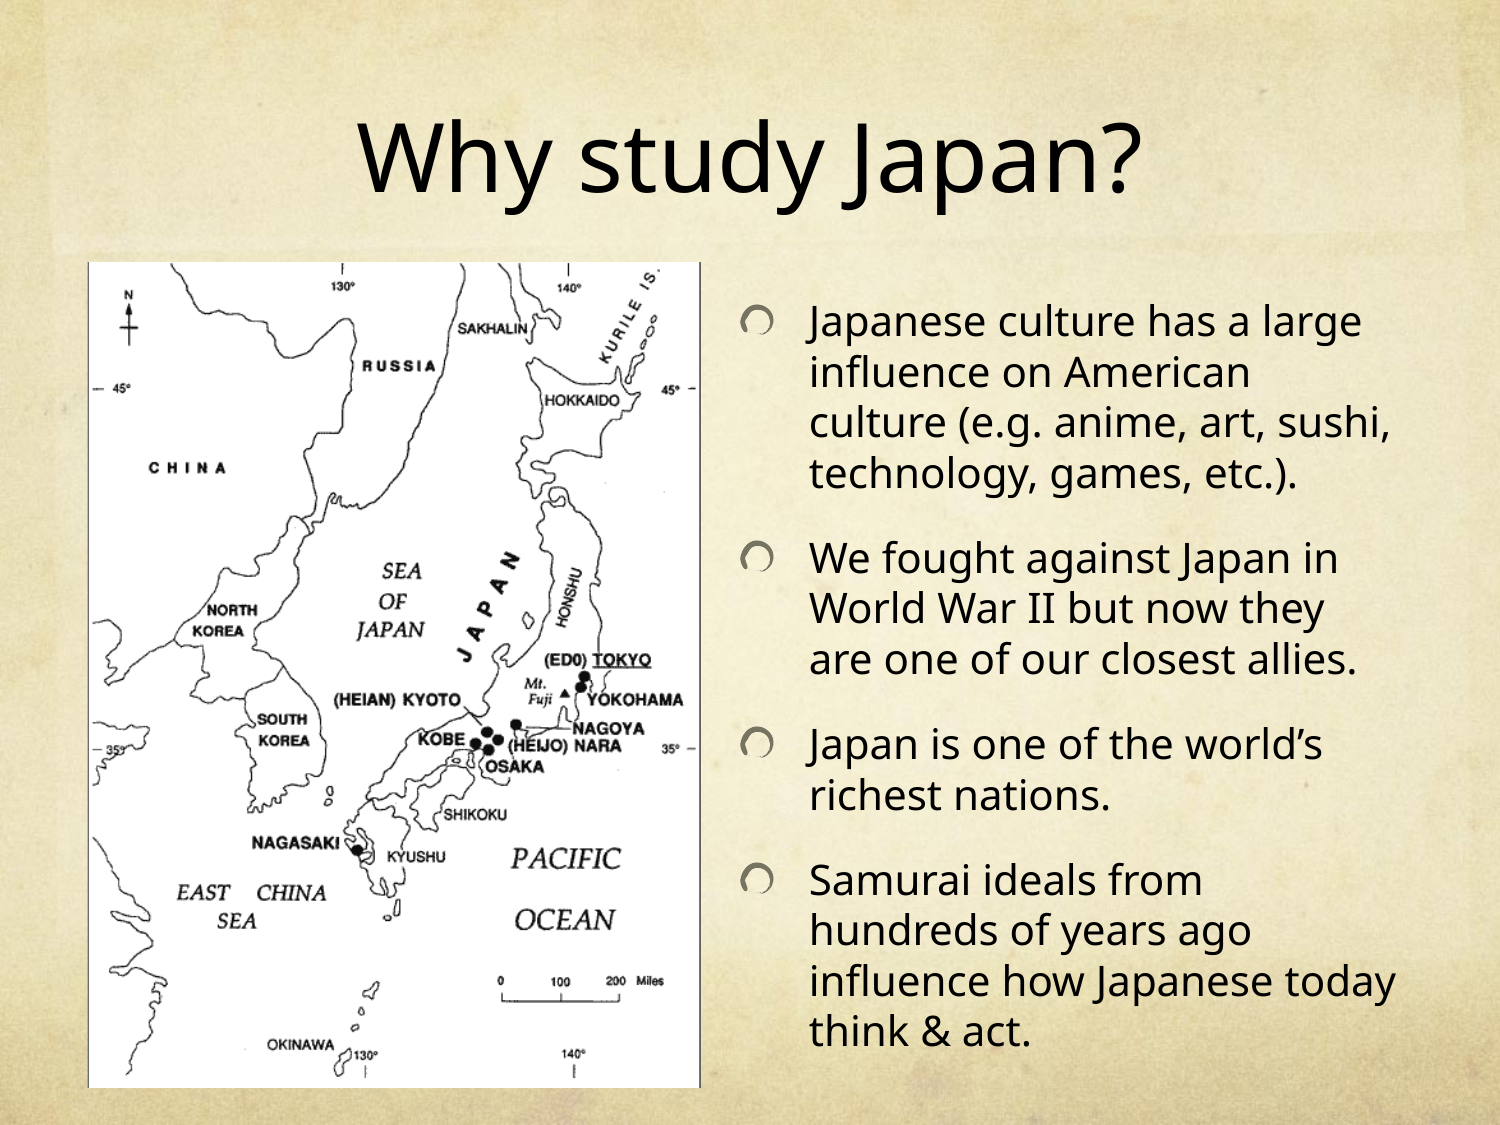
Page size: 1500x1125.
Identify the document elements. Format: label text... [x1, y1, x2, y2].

picture [0, 0, 1500, 1125]
title Why study Japan? [150, 82, 1350, 225]
list Japanese culture has a large influence on American culture (e.g. anime, art, sushi, technology, games, etc.). We fought against Japan in World War II but now they are one of our closest allies. Japan is one of the world’s richest nations. Samurai ideals from hundreds of years ago influence how Japanese today think & act. [725, 287, 1413, 1078]
